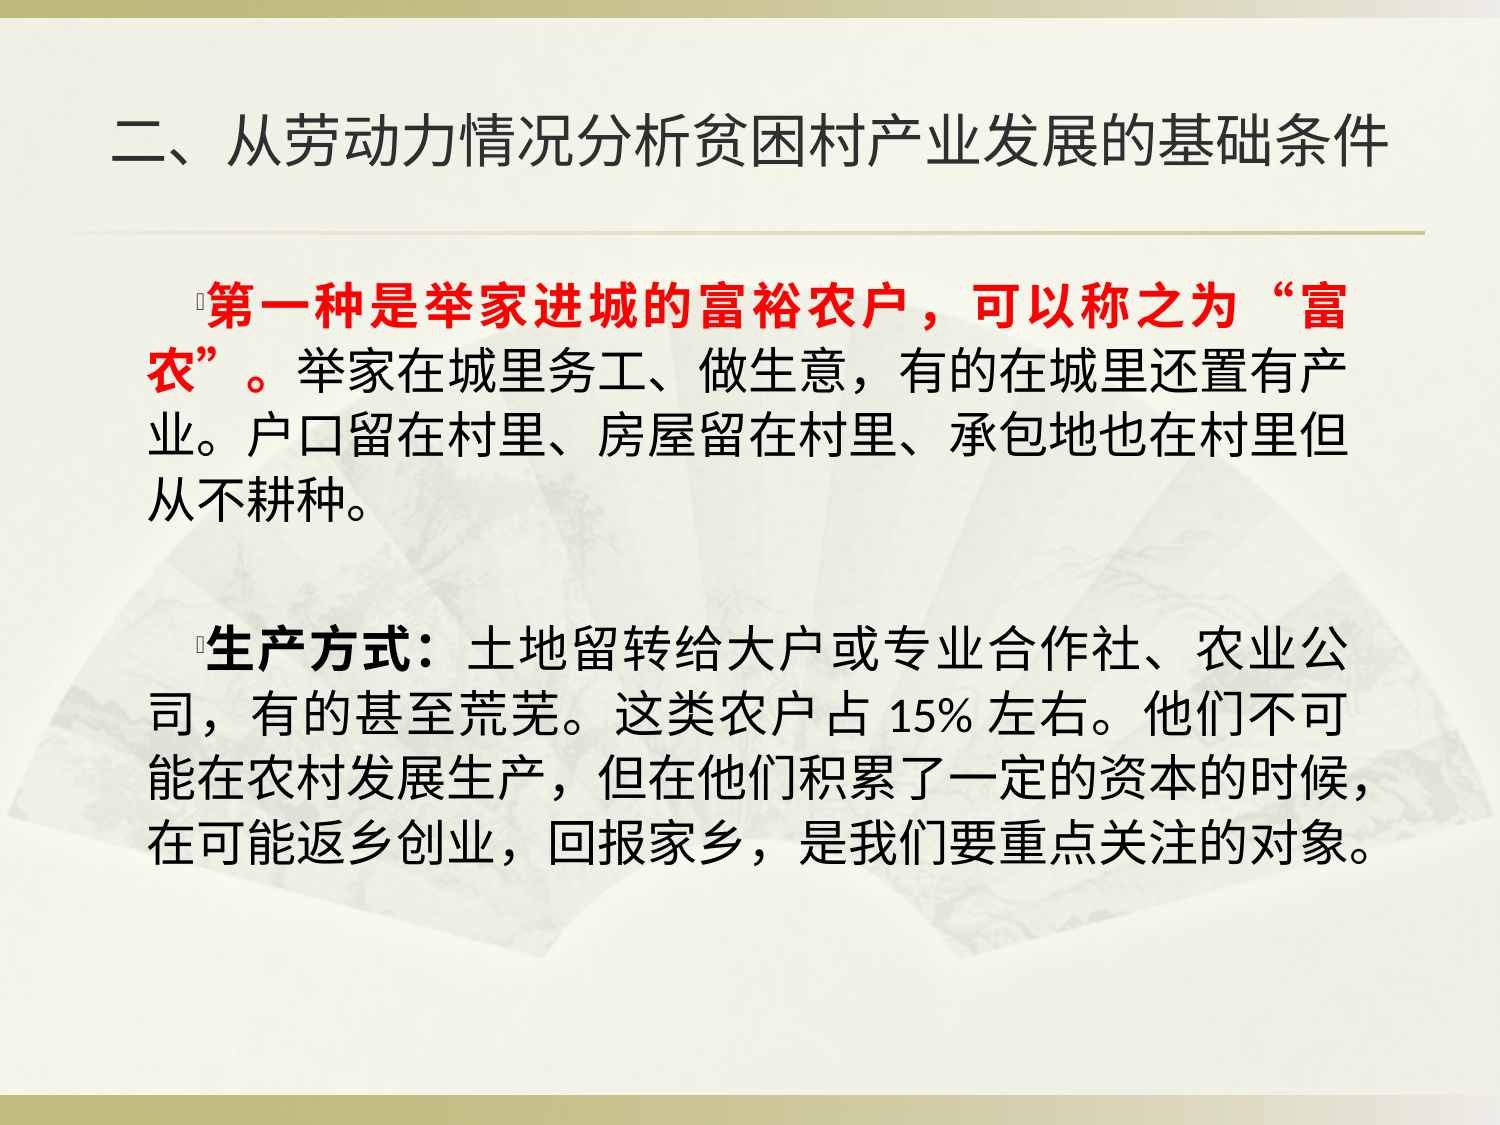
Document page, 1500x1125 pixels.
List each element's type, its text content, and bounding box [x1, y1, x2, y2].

list 第一种是举家进城的富裕农户，可以称之为“富农”。举家在城里务工、做生意，有的在城里还置有产业。户口留在村里、房屋留在村里、承包地也在村里但从不耕种。 生产方式：土地留转给大户或专业合作社、农业公司，有的甚至荒芜。这类农户占15%左右。他们不可能在农村发展生产，但在他们积累了一定的资本的时候，在可能返乡创业，回报家乡，是我们要重点关注的对象。 [75, 262, 1365, 1032]
title 二、从劳动力情况分析贫困村产业发展的基础条件 [75, 45, 1425, 233]
